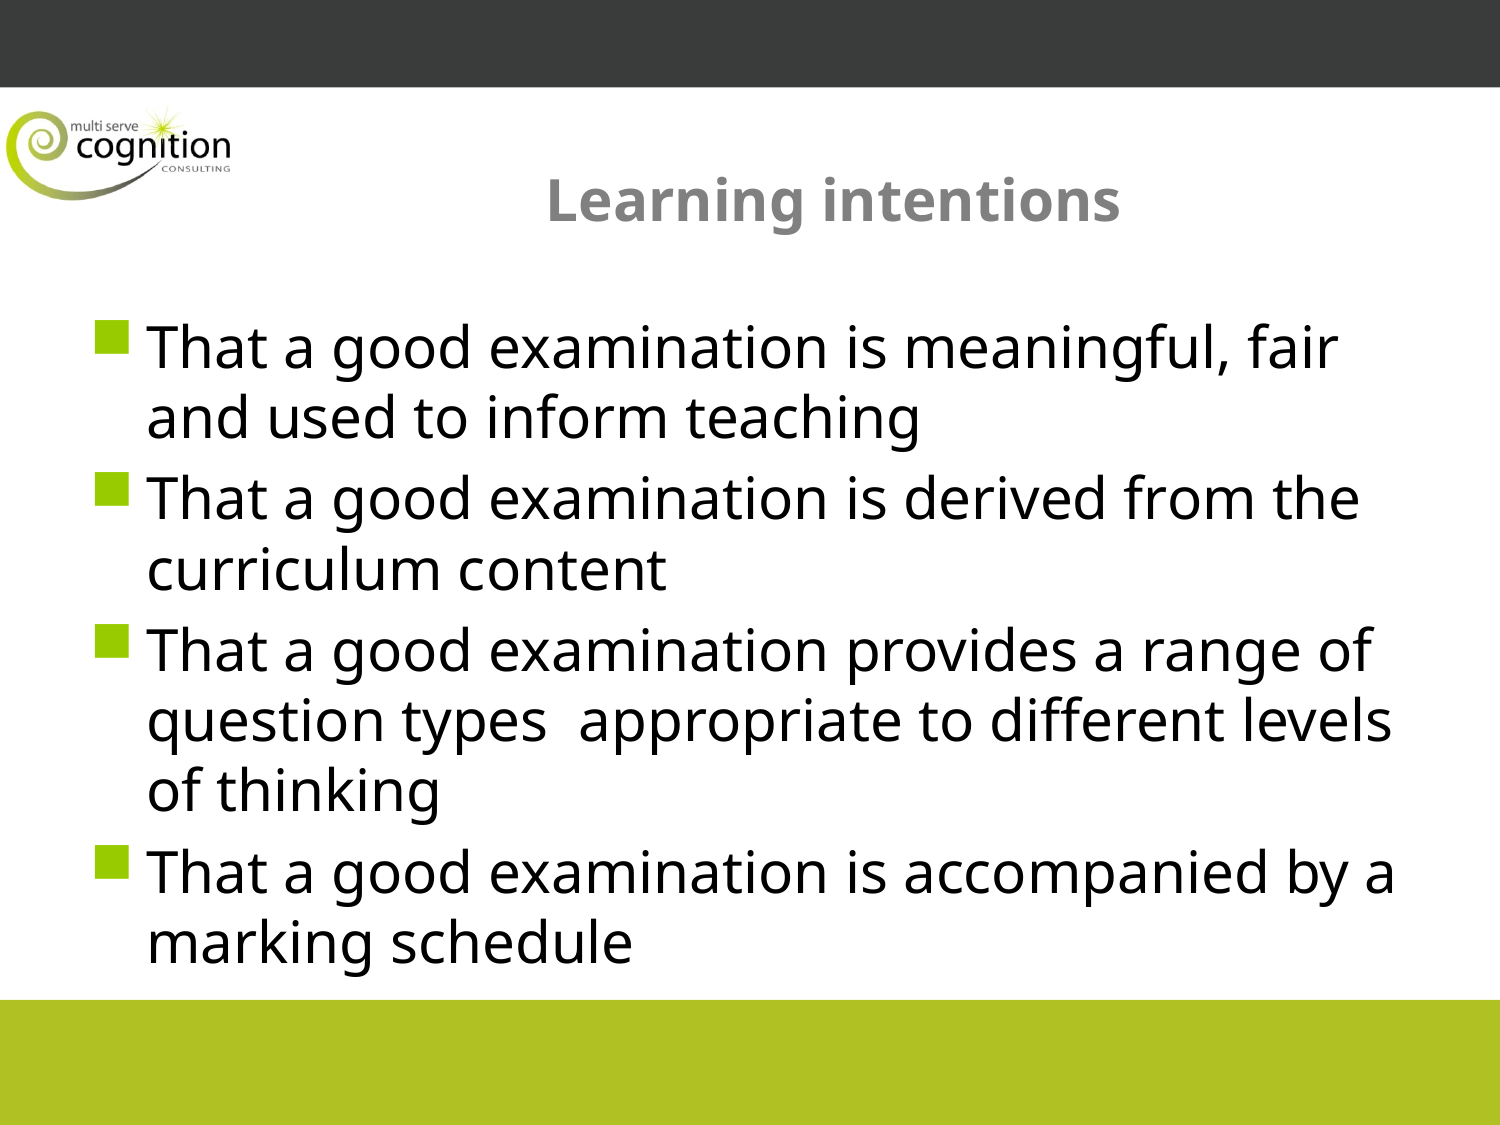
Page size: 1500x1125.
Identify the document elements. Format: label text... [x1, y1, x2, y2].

picture [0, 101, 237, 207]
title Learning intentions [241, 113, 1426, 283]
list That a good examination is meaningful, fair and used to inform teaching That a good examination is derived from the curriculum content That a good examination provides a range of question types appropriate to different levels of thinking That a good examination is accompanied by a marking schedule [74, 302, 1426, 977]
